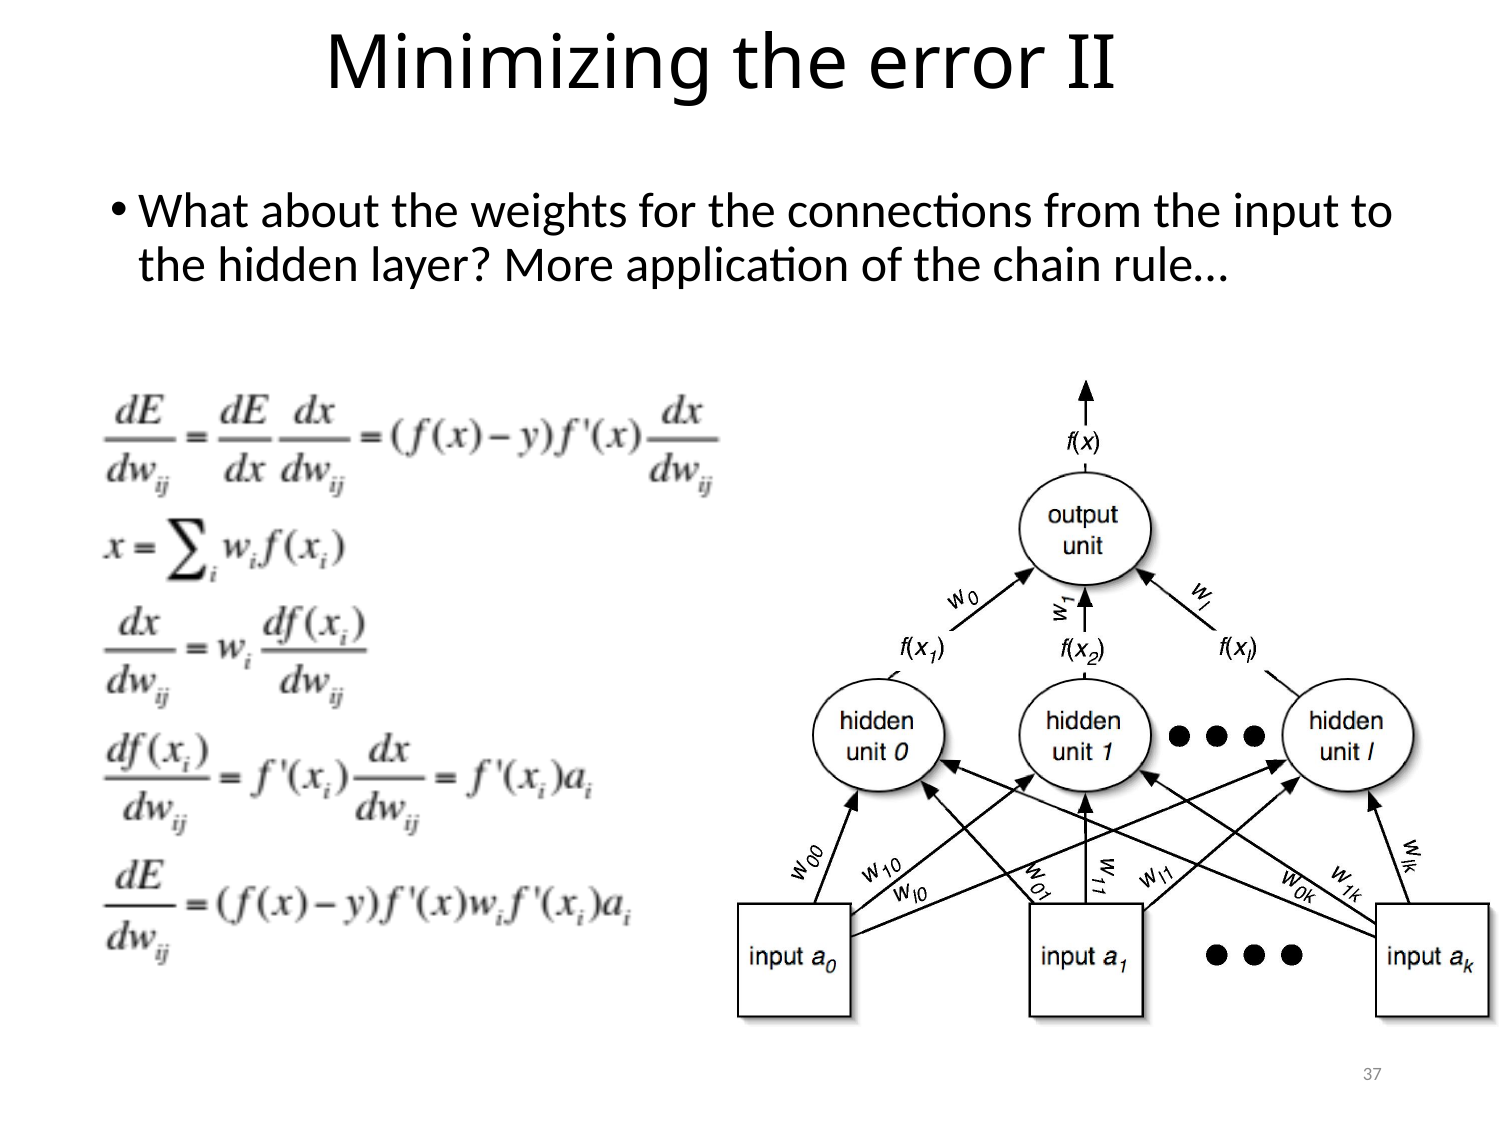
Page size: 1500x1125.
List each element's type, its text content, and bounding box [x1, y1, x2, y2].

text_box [98, 382, 724, 969]
picture [722, 359, 1500, 1033]
slide_number 37 [1059, 1042, 1397, 1103]
title Minimizing the error II [309, 0, 1500, 159]
list What about the weights for the connections from the input to the hidden layer? More application of the chain rule… [95, 177, 1415, 830]
